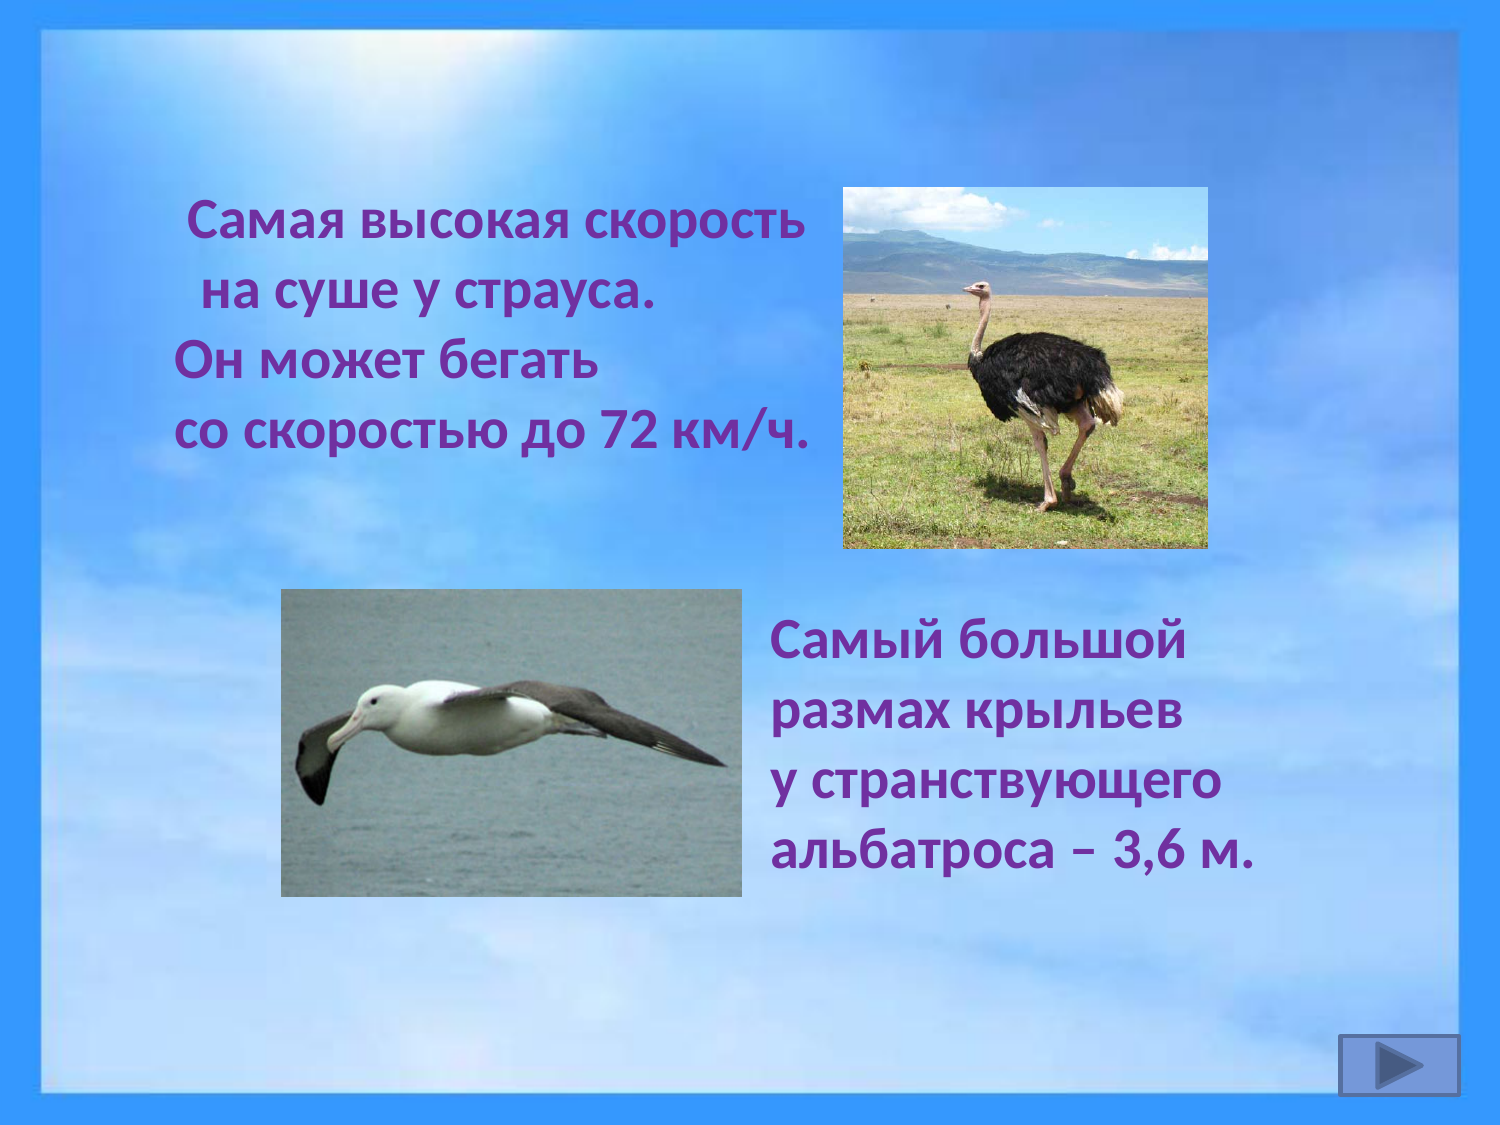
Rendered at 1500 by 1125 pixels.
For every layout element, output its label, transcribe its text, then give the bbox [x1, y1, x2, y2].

text_box [1338, 1034, 1461, 1097]
picture [0, 0, 1500, 1125]
text_box Самая высокая скорость на суше у страуса. Он может бегать со скоростью до 72 км/ч. Самый большой размах крыльев у странствующего альбатроса – 3,6 м. [159, 172, 1341, 1028]
